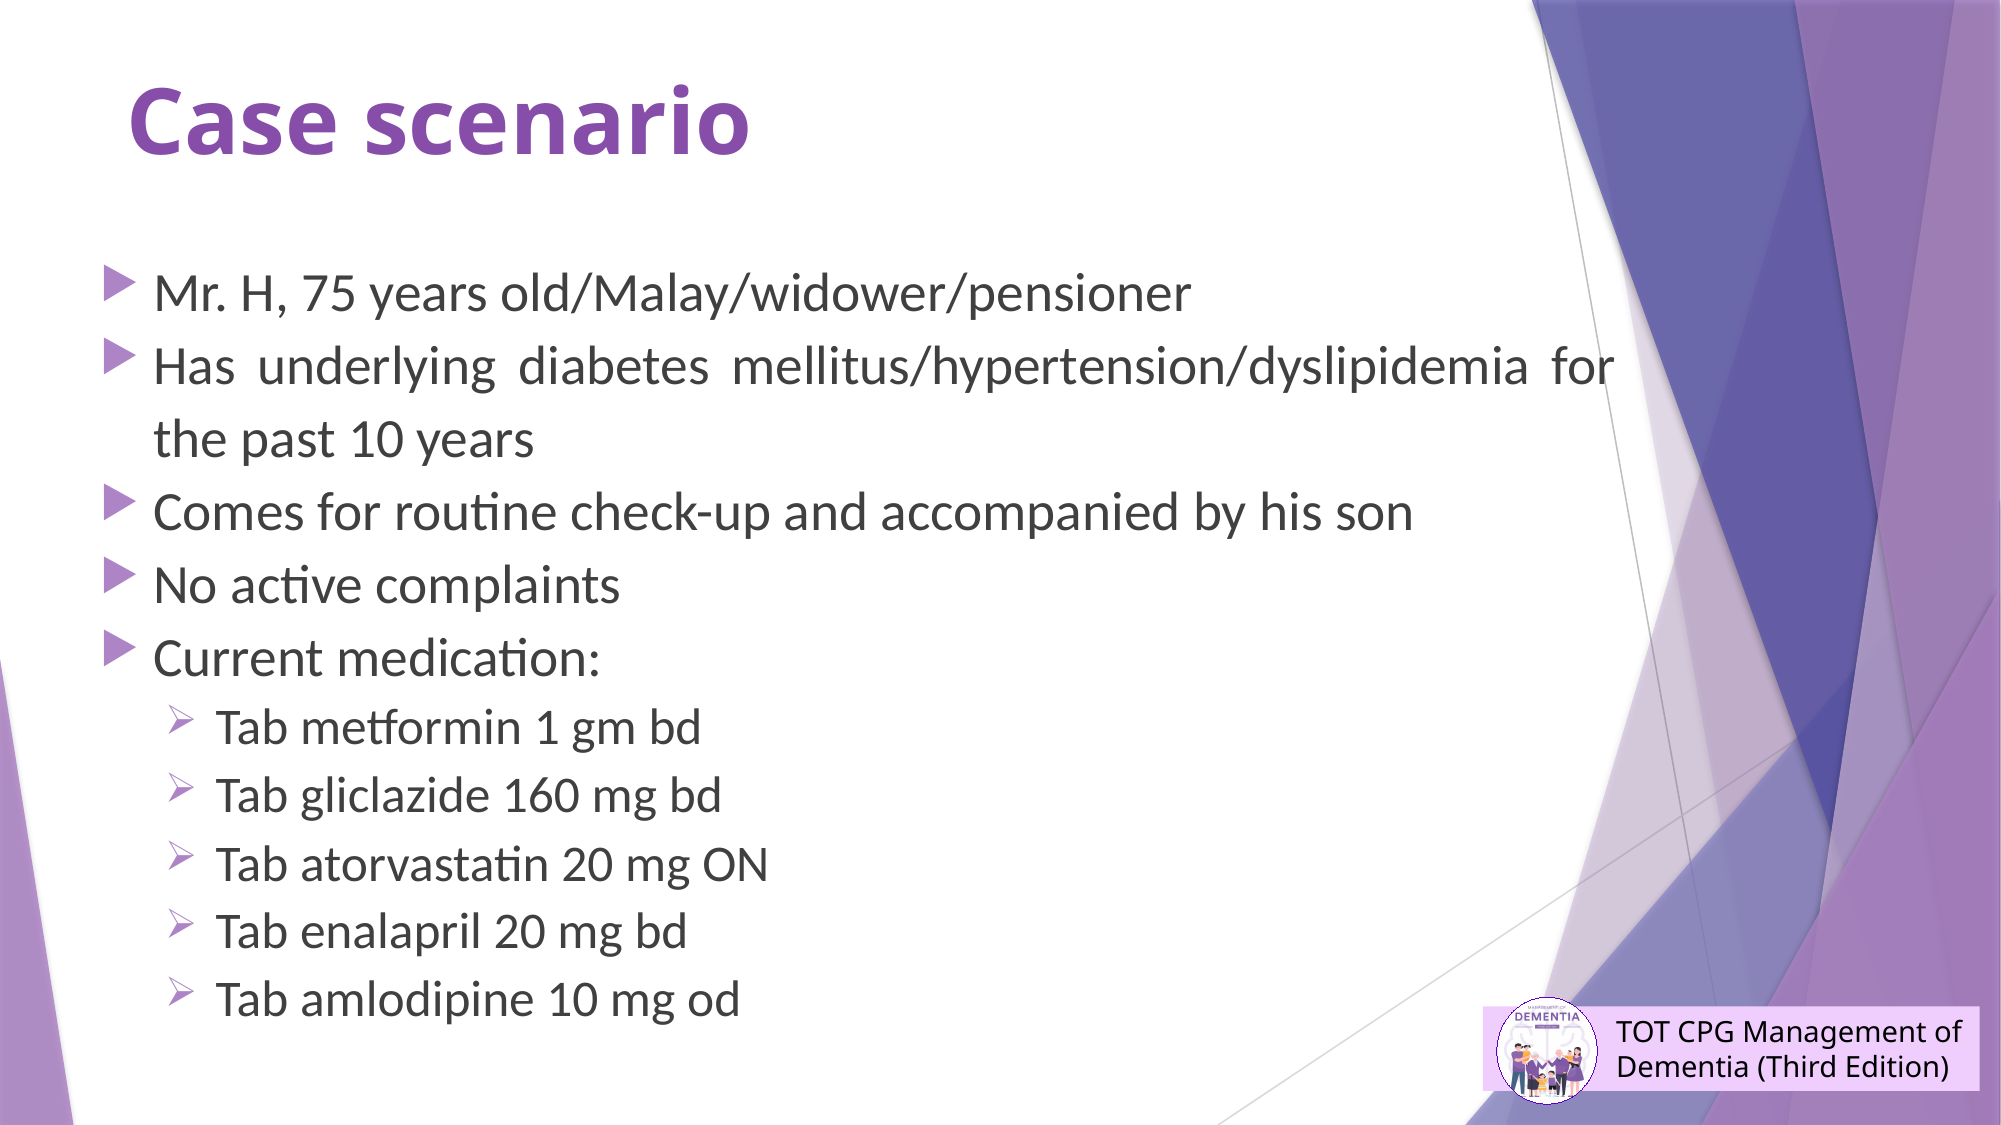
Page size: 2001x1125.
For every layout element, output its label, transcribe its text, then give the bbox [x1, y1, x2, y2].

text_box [1482, 996, 1981, 1105]
title Case scenario [111, 55, 1522, 242]
list Mr. H, 75 years old/Malay/widower/pensioner Has underlying diabetes mellitus/hypertension/dyslipidemia for the past 10 years Comes for routine check-up and accompanied by his son No active complaints Current medication: Tab metformin 1 gm bd Tab gliclazide 160 mg bd Tab atorvastatin 20 mg ON Tab enalapril 20 mg bd Tab amlodipine 10 mg od [84, 242, 1633, 1039]
